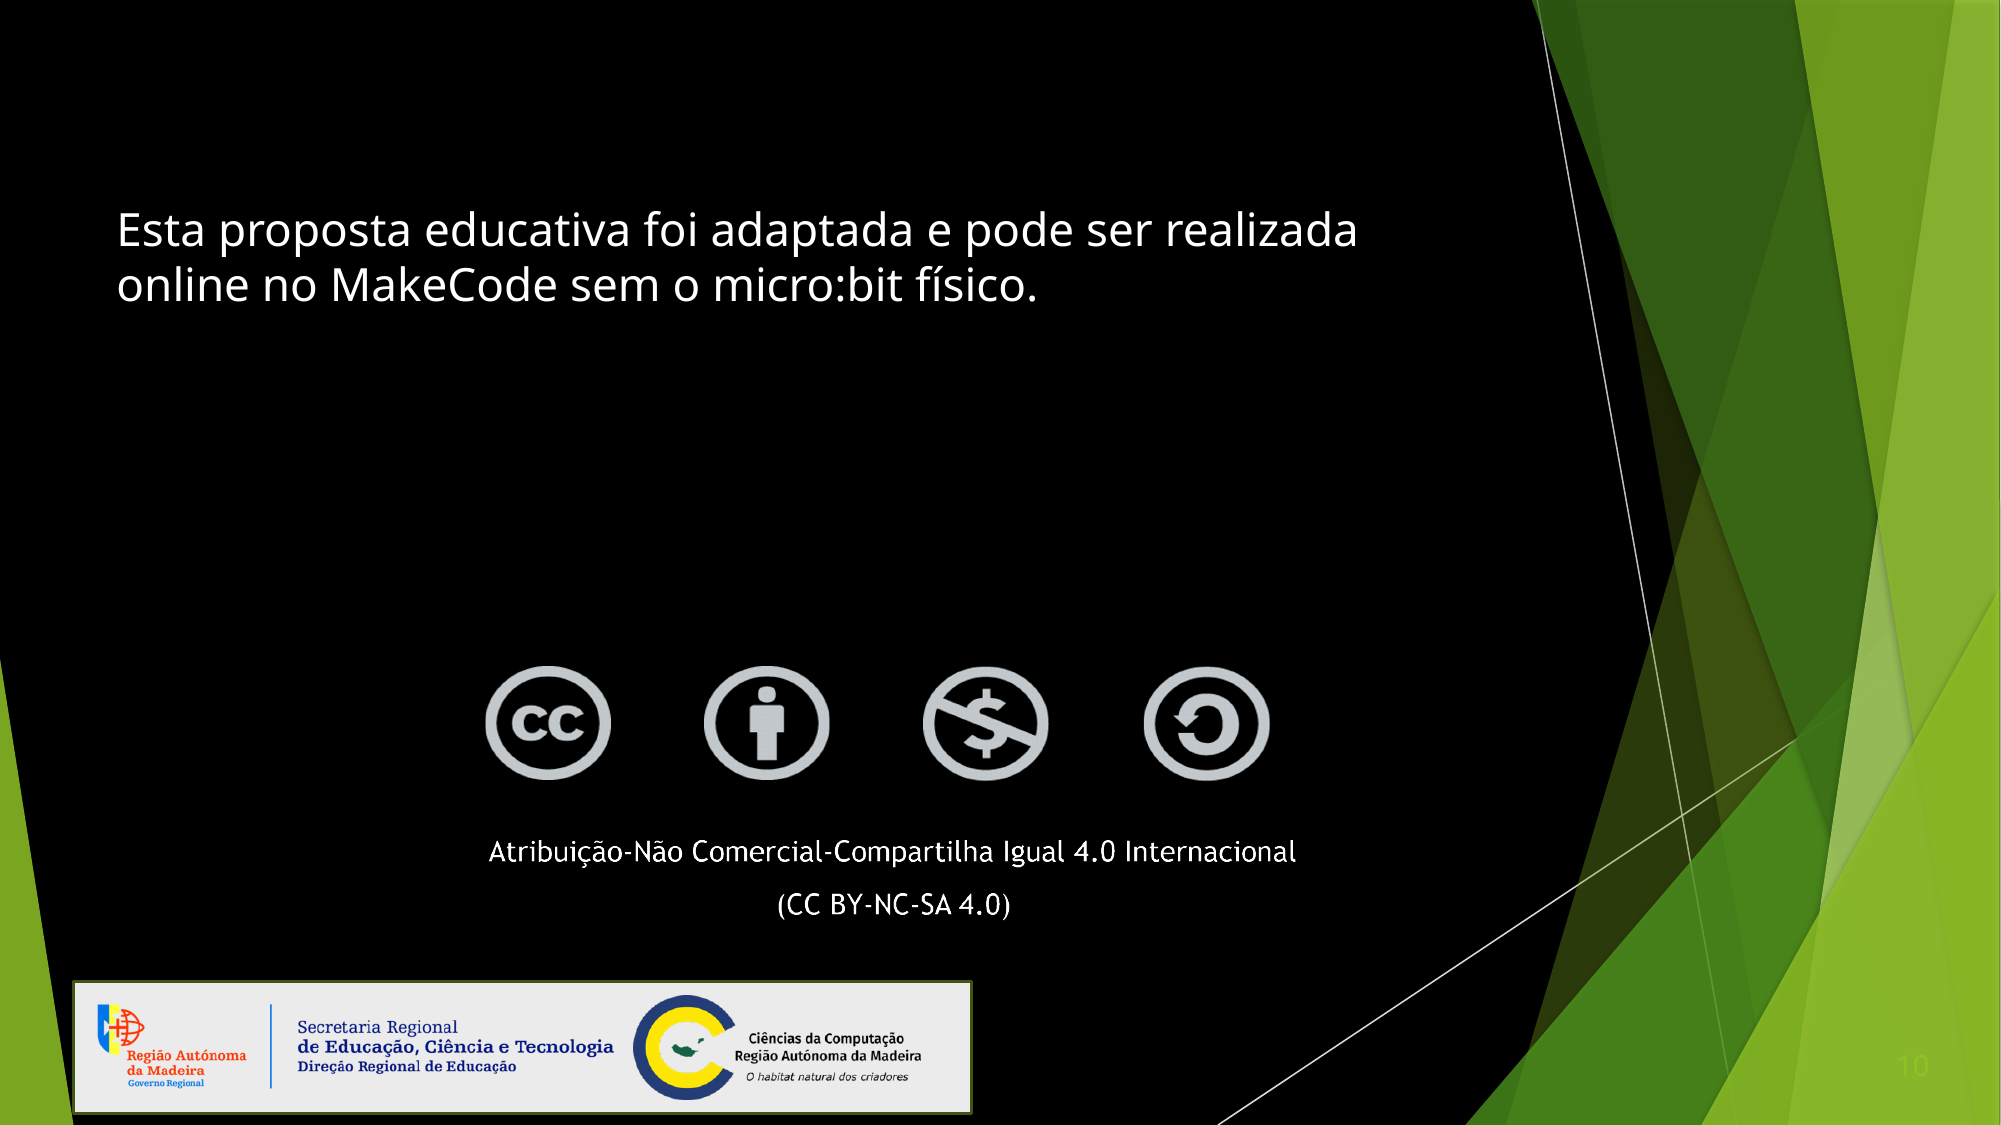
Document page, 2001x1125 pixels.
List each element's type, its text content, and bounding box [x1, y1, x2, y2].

slide_number 10 [1673, 1037, 1945, 1097]
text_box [72, 980, 973, 1115]
text_box Esta proposta educativa foi adaptada e pode ser realizada online no MakeCode sem o micro:bit físico. [101, 193, 1502, 593]
picture [410, 666, 1377, 939]
